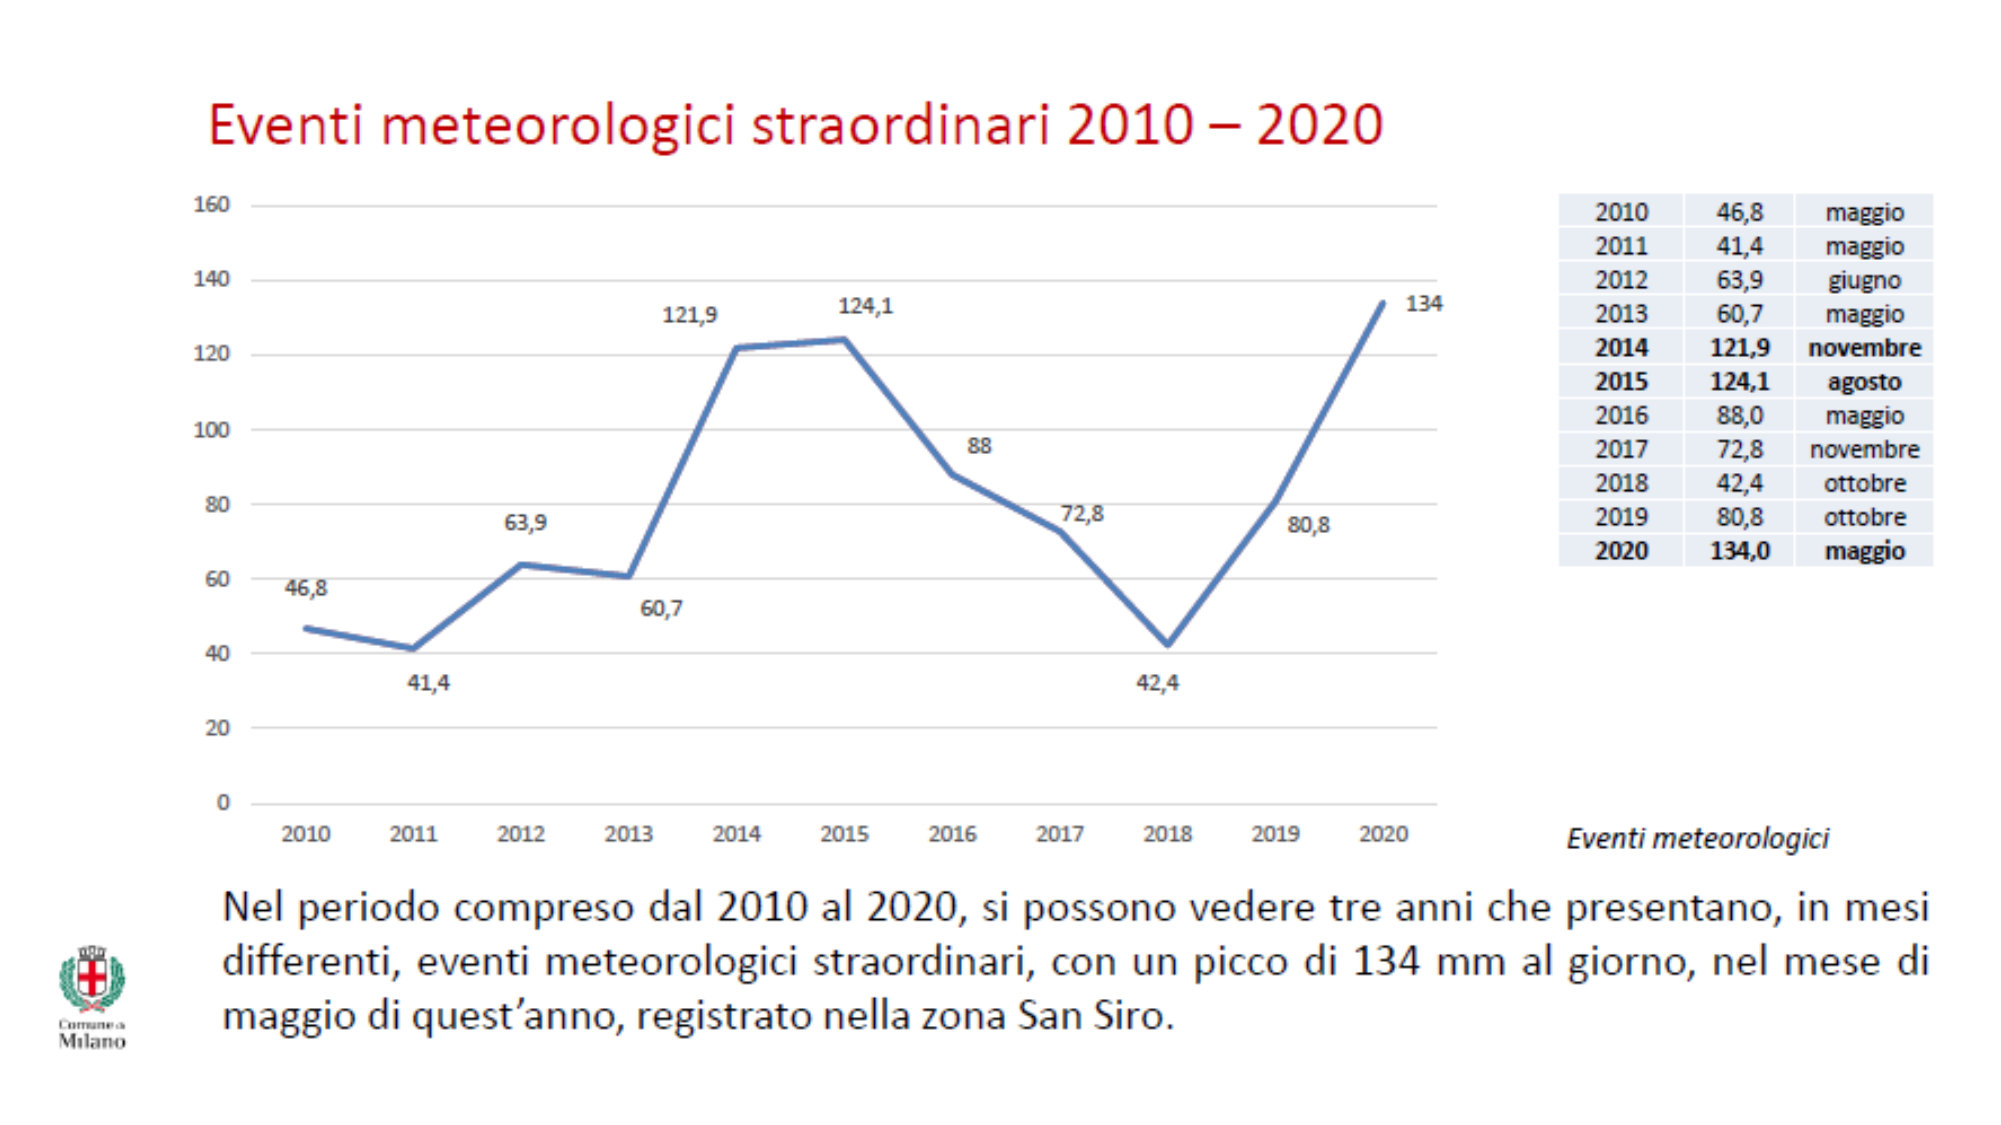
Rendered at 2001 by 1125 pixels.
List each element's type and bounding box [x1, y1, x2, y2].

picture [24, 59, 1976, 1066]
